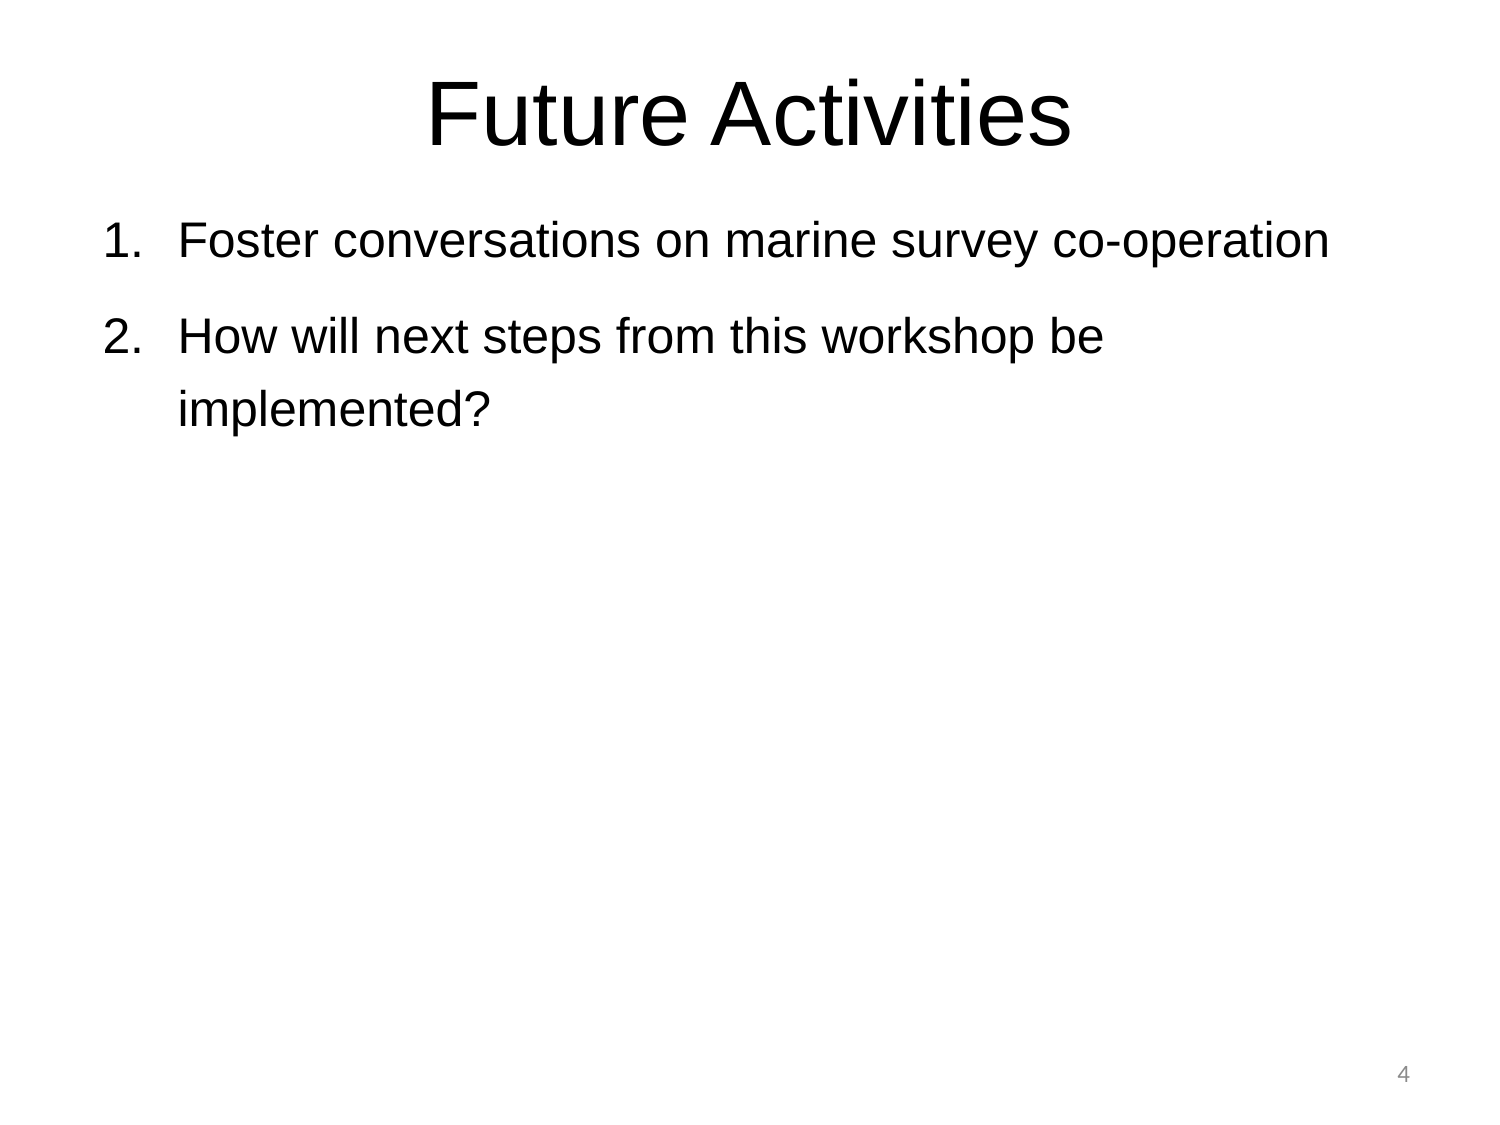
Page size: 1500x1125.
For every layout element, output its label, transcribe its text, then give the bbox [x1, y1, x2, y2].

title Future Activities [75, 37, 1425, 180]
list Foster conversations on marine survey co-operation How will next steps from this workshop be implemented? [87, 187, 1438, 1013]
slide_number 4 [1074, 1042, 1425, 1103]
